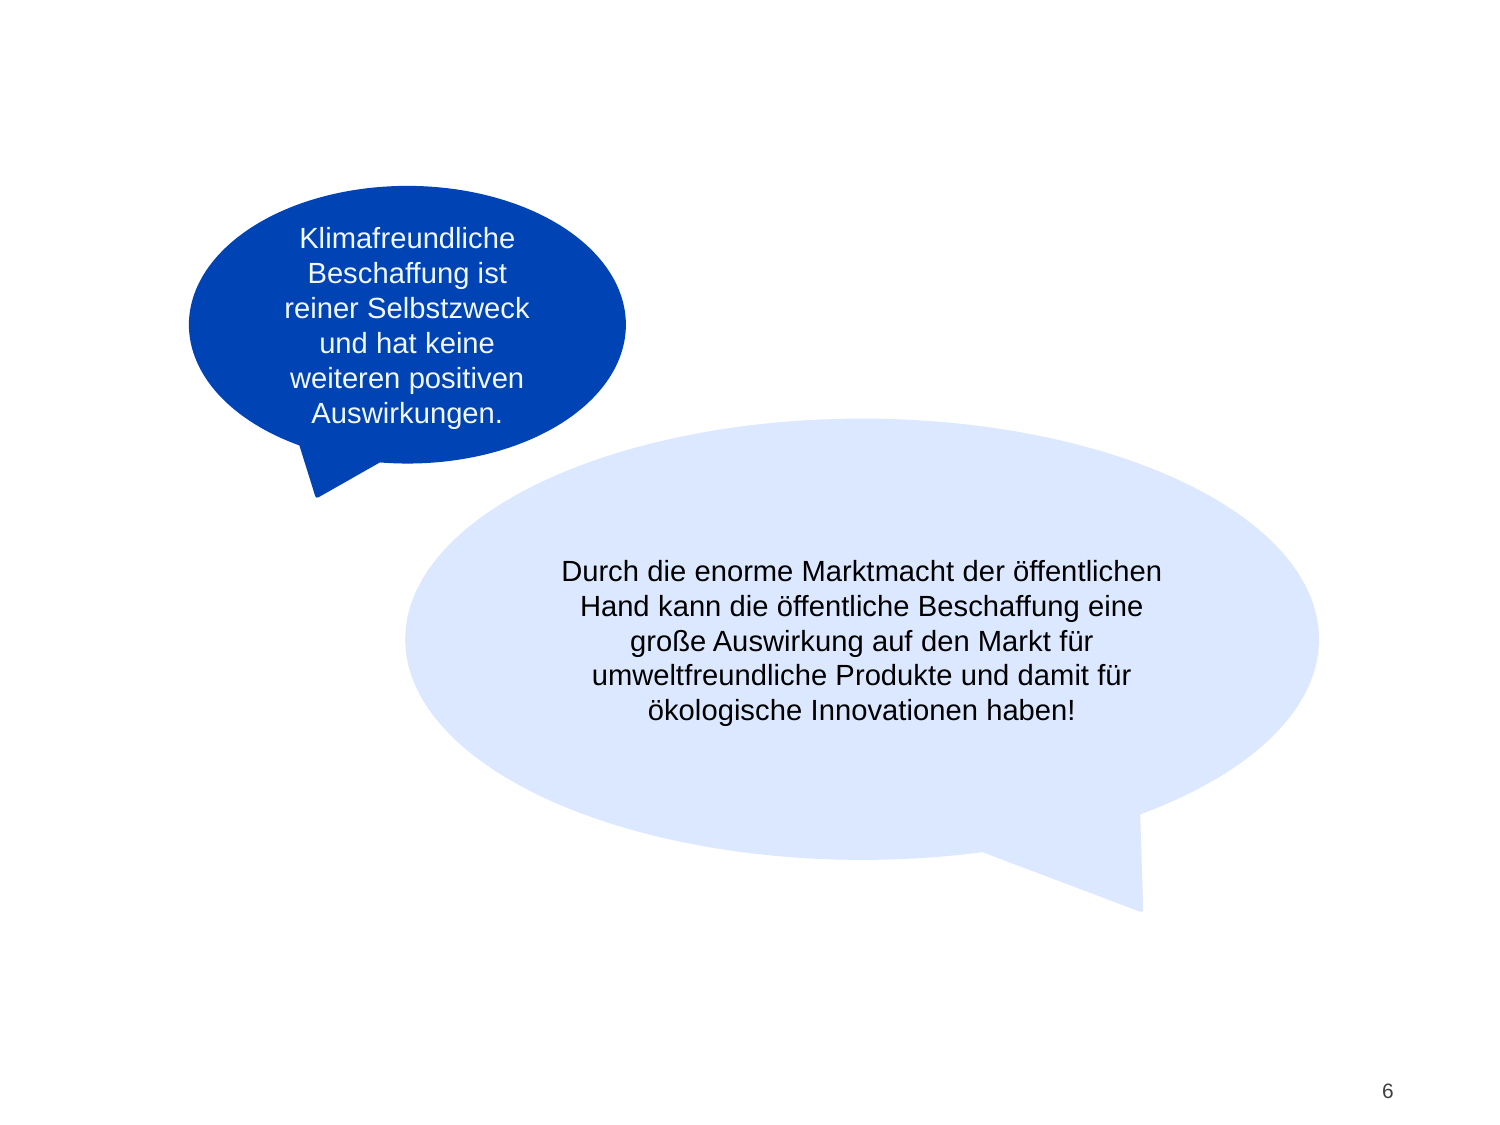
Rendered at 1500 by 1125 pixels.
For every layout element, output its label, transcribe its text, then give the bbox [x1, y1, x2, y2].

text_box Klimafreundliche Beschaffung ist reiner Selbstzweck und hat keine weiteren positiven Auswirkungen. [188, 219, 626, 498]
title Argumente 8 [106, 71, 1103, 219]
text_box Durch die enorme Marktmacht der öffentlichen Hand kann die öffentliche Beschaffung eine große Auswirkung auf den Markt für umweltfreundliche Produkte und damit für ökologische Innovationen haben! [405, 418, 1319, 912]
